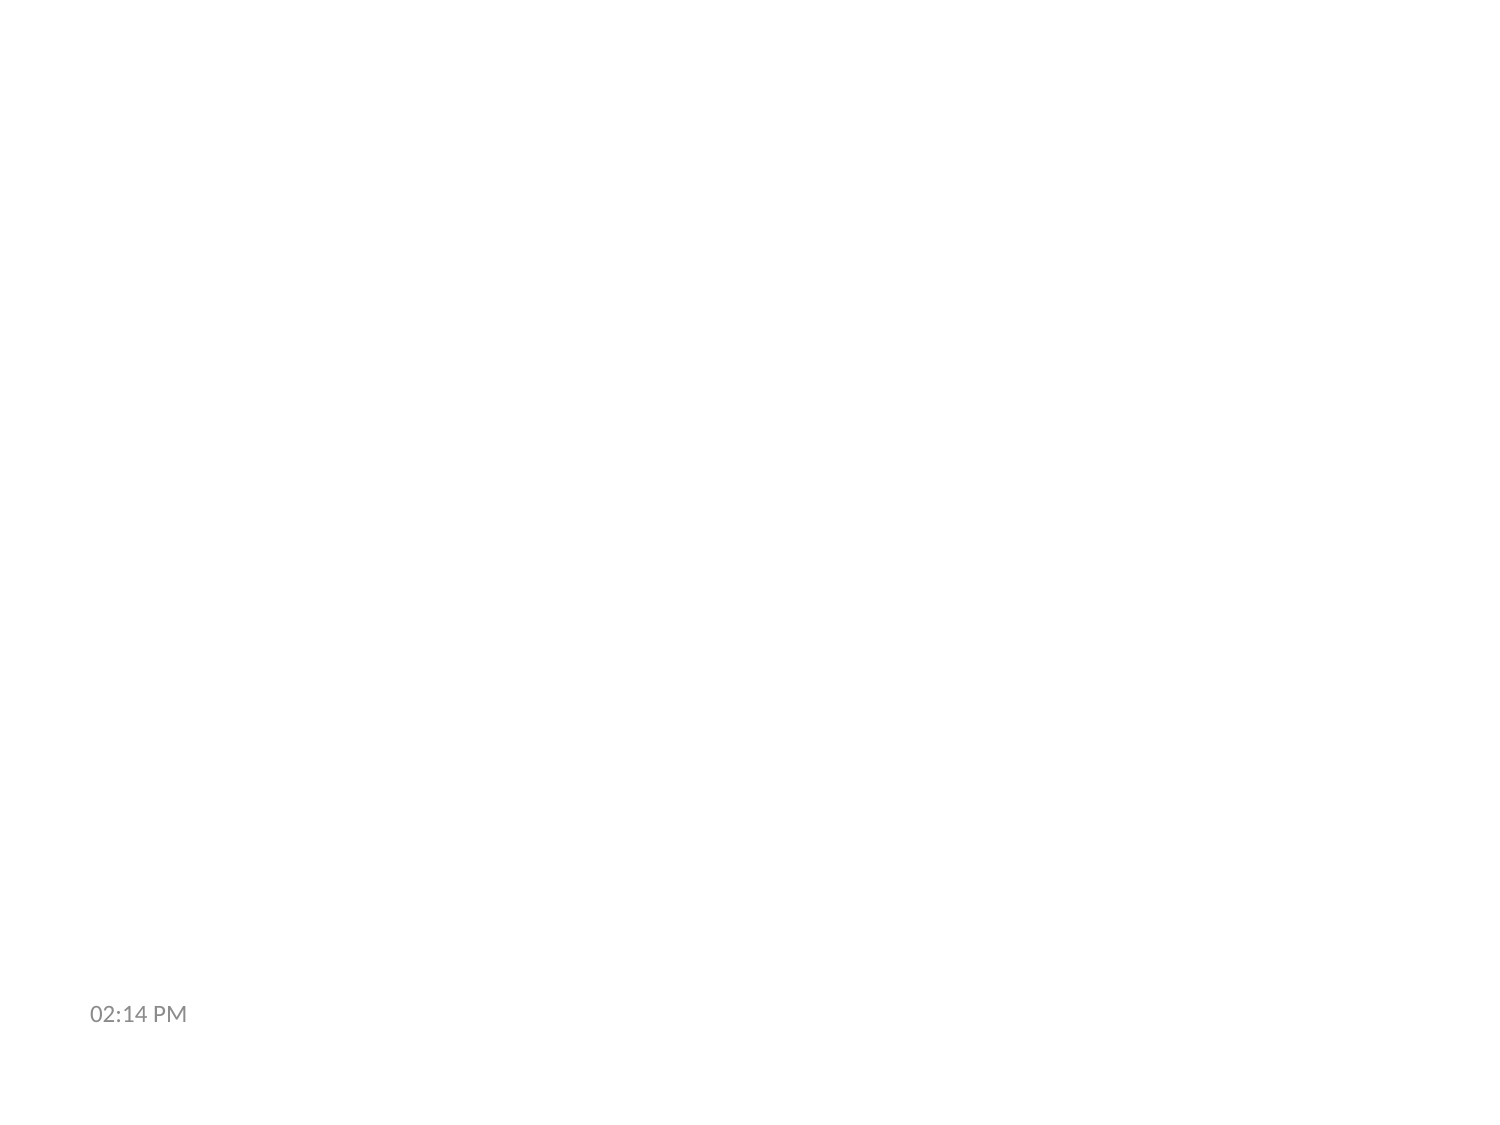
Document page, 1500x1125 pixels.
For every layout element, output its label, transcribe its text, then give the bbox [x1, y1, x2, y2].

text_box 3:35 PM [75, 982, 425, 1043]
